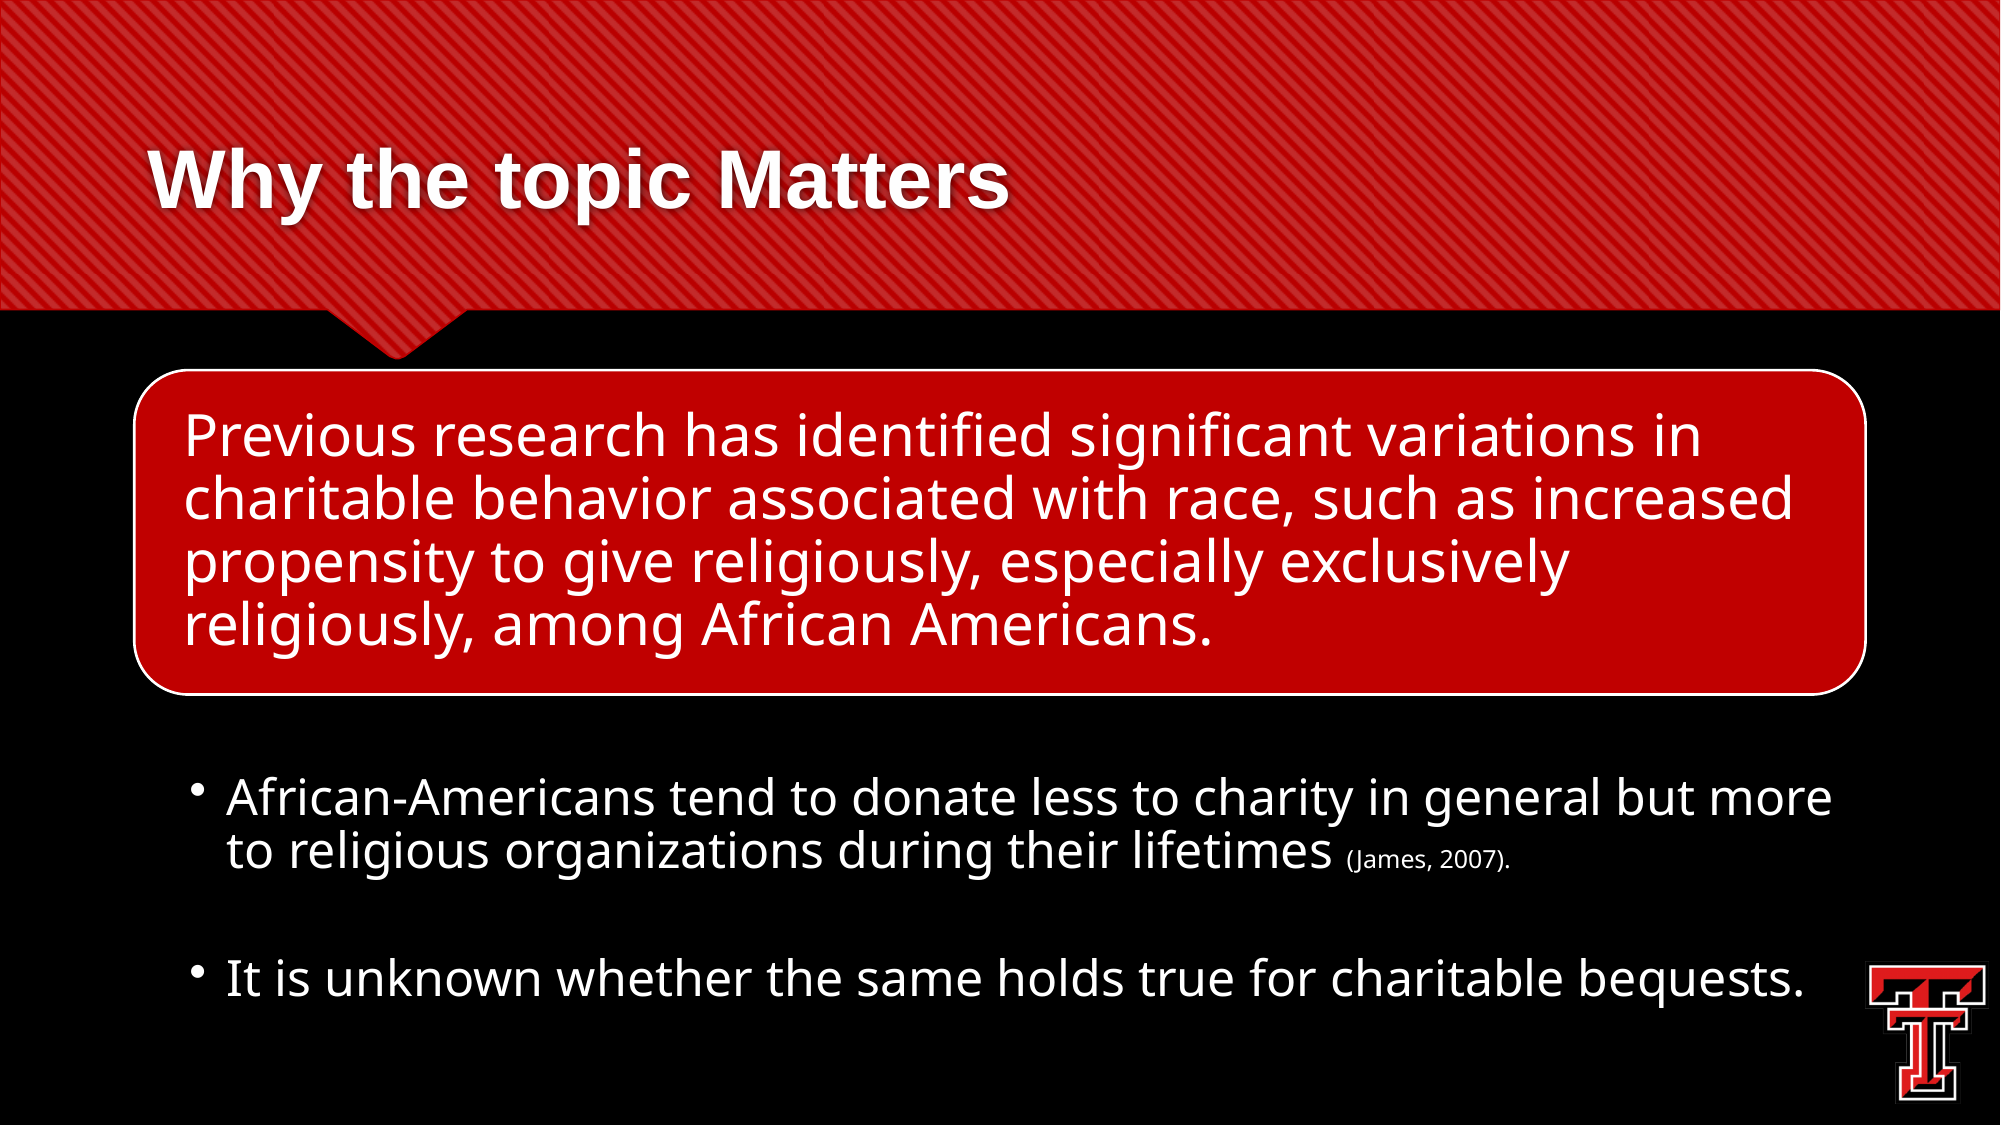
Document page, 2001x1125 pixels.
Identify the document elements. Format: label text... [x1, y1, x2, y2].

title Why the topic Matters [132, 73, 1868, 233]
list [134, 364, 1866, 1105]
picture [1865, 960, 1989, 1105]
